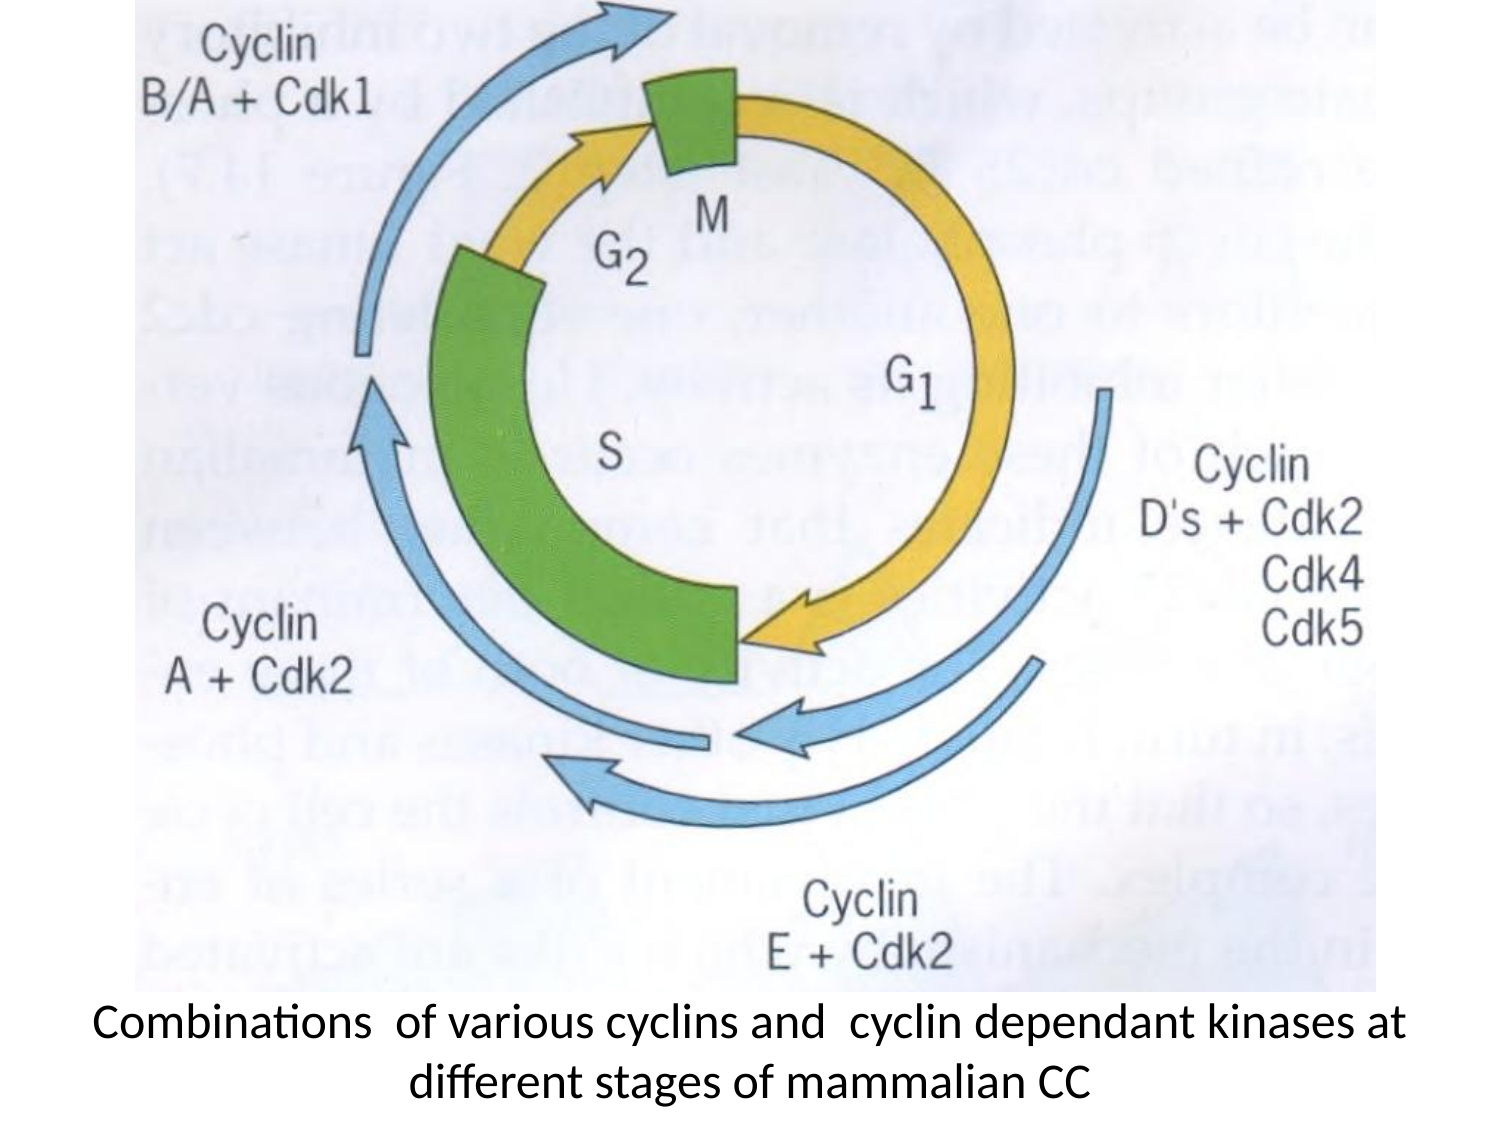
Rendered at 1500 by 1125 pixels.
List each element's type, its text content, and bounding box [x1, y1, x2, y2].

text_box Combinations of various cyclins and cyclin dependant kinases at different stages of mammalian CC [0, 981, 1500, 1117]
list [135, 0, 1377, 992]
